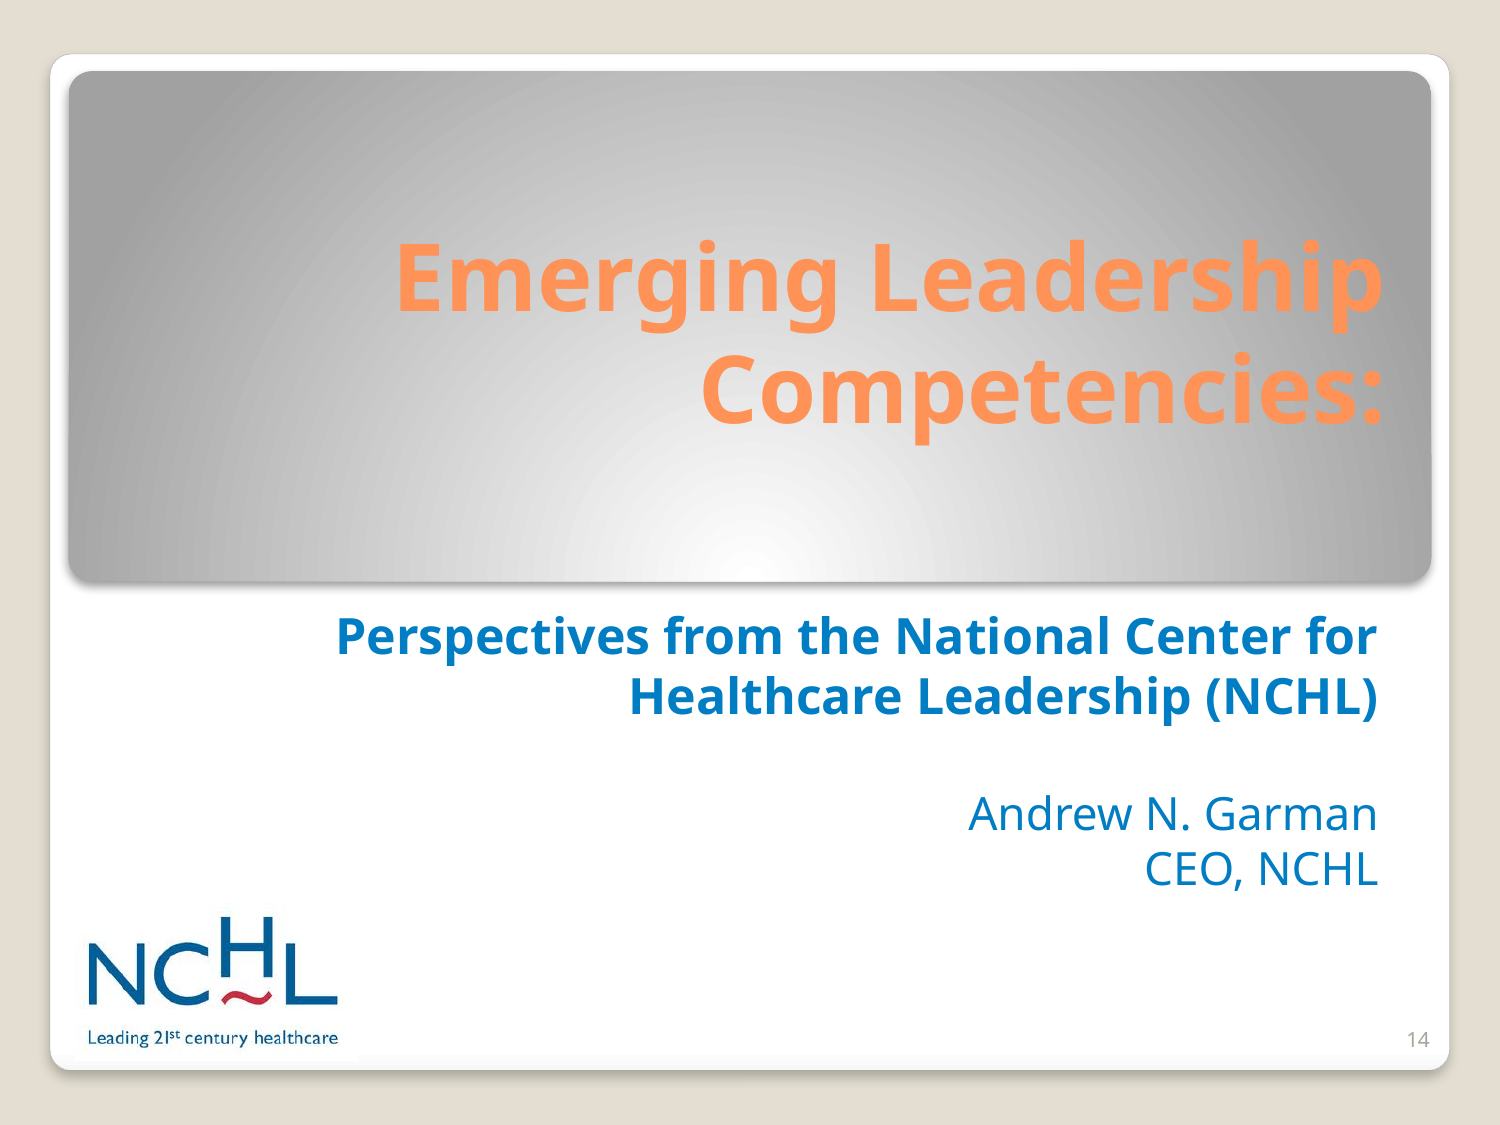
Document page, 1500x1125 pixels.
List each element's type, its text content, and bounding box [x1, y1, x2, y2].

title Emerging Leadership Competencies: [118, 149, 1394, 450]
slide_number 14 [1369, 1002, 1445, 1063]
picture [74, 903, 359, 1062]
subtitle Perspectives from the National Center for Healthcare Leadership (NCHL) Andrew N. Garman CEO, NCHL [118, 604, 1394, 755]
